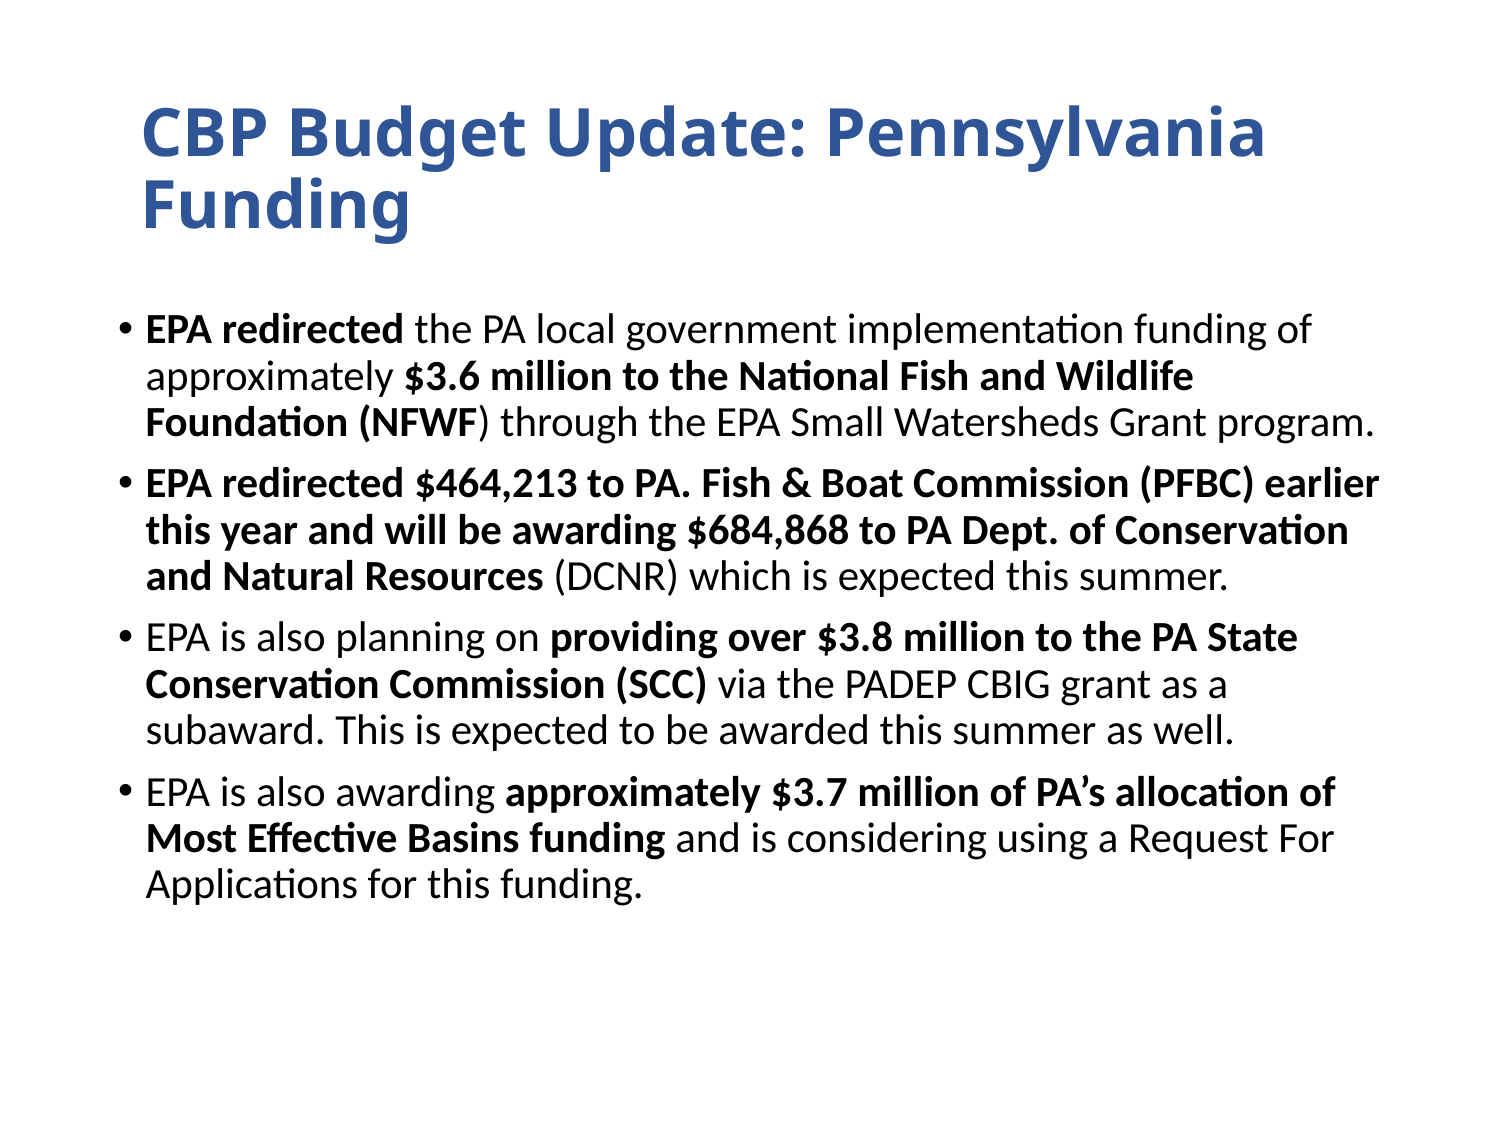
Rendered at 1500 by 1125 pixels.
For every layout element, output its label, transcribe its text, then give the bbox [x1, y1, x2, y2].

list EPA redirected the PA local government implementation funding of approximately $3.6 million to the National Fish and Wildlife Foundation (NFWF) through the EPA Small Watersheds Grant program. EPA redirected $464,213 to PA. Fish & Boat Commission (PFBC) earlier this year and will be awarding $684,868 to PA Dept. of Conservation and Natural Resources (DCNR) which is expected this summer. EPA is also planning on providing over $3.8 million to the PA State Conservation Commission (SCC) via the PADEP CBIG grant as a subaward. This is expected to be awarded this summer as well. EPA is also awarding approximately $3.7 million of PA’s allocation of Most Effective Basins funding and is considering using a Request For Applications for this funding. [103, 299, 1397, 1014]
title CBP Budget Update: Pennsylvania Funding [125, 62, 1419, 280]
